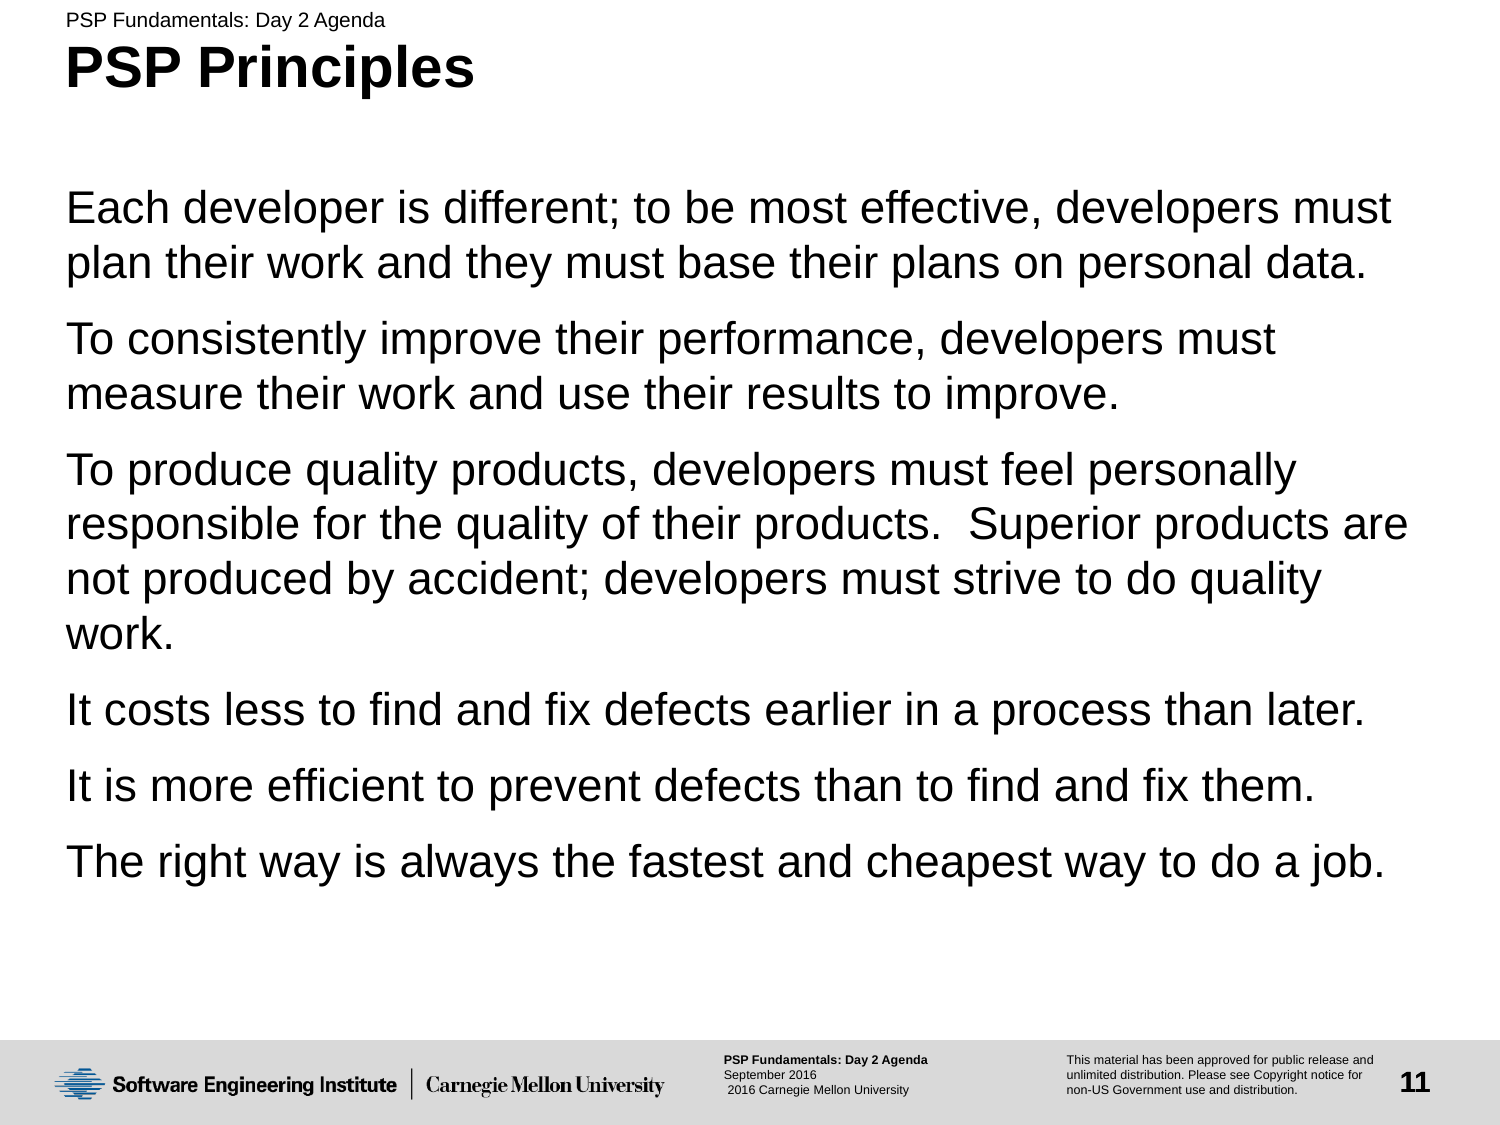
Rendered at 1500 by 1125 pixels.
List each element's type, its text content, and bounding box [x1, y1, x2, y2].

picture [46, 1061, 673, 1104]
title PSP Principles [65, 37, 1430, 148]
list Each developer is different; to be most effective, developers must plan their work and they must base their plans on personal data. To consistently improve their performance, developers must measure their work and use their results to improve. To produce quality products, developers must feel personally responsible for the quality of their products. Superior products are not produced by accident; developers must strive to do quality work. It costs less to find and fix defects earlier in a process than later. It is more efficient to prevent defects than to find and fix them. The right way is always the fastest and cheapest way to do a job. [65, 177, 1431, 1000]
